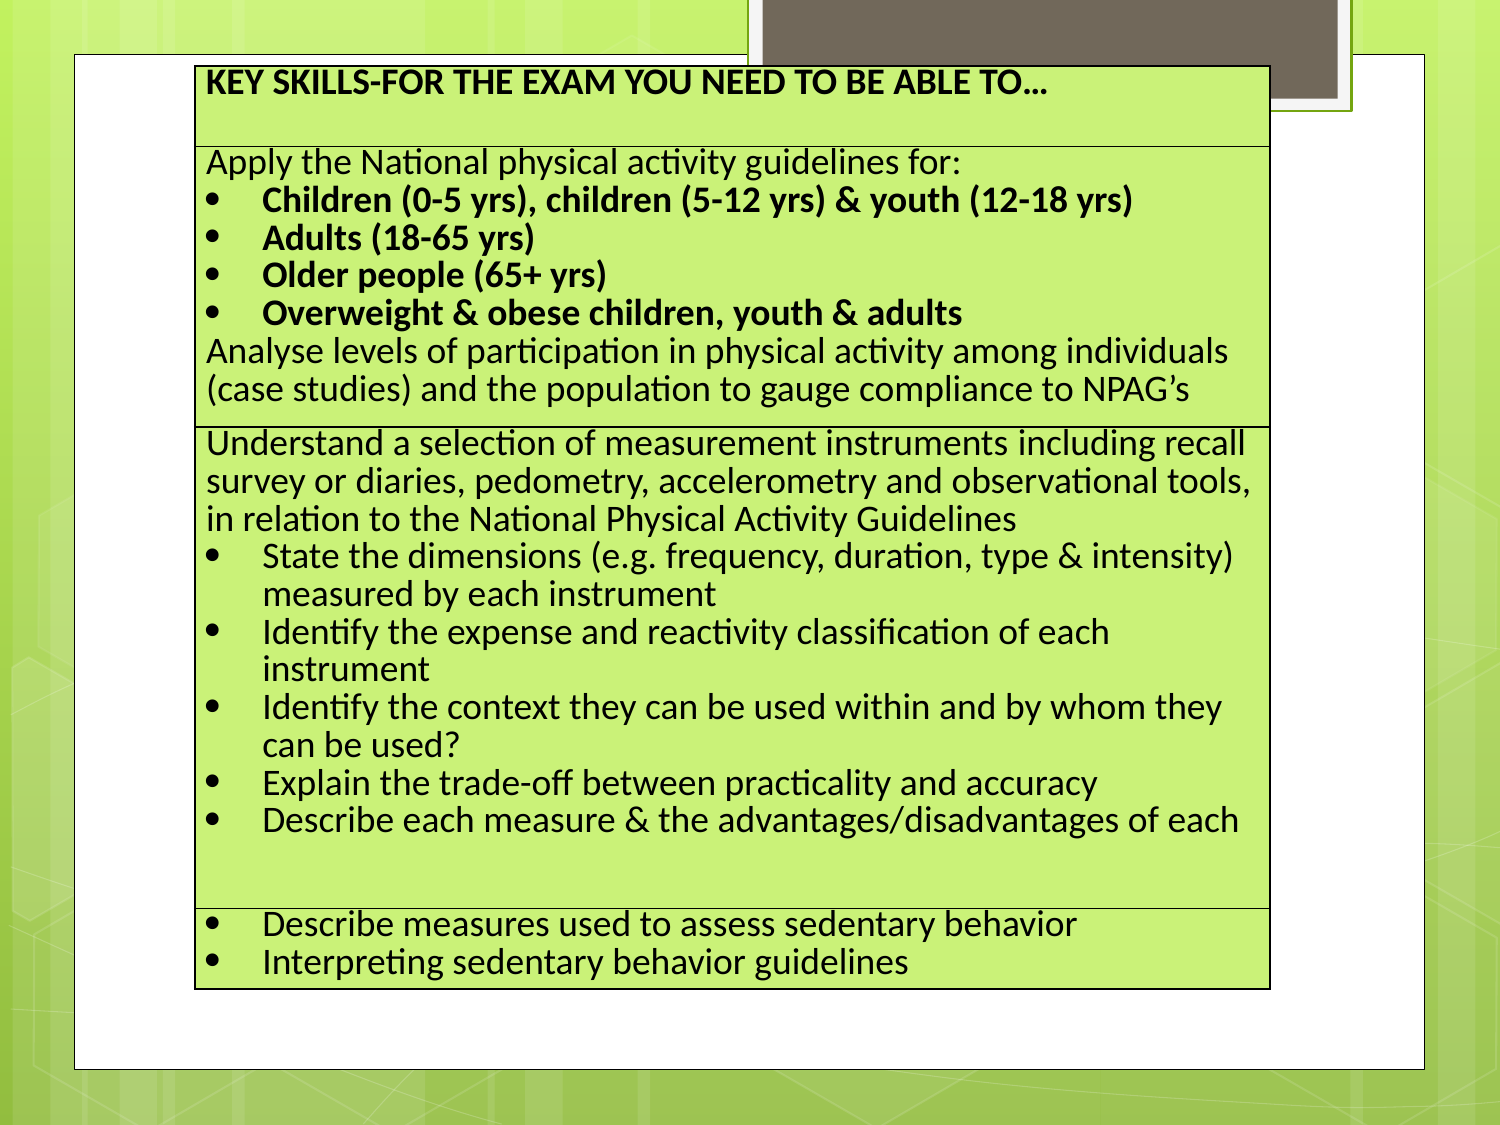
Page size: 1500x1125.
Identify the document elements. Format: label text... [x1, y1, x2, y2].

table_cell Apply the National physical activity guidelines for: Children (0-5 yrs), children (5-12 yrs) & youth (12-18 yrs) Adults (18-65 yrs) Older people (65+ yrs) Overweight & obese children, youth & adults Analyse levels of participation in physical activity among individuals (case studies) and the population to gauge compliance to NPAG’s [196, 147, 1269, 426]
table_cell Understand a selection of measurement instruments including recall survey or diaries, pedometry, accelerometry and observational tools, in relation to the National Physical Activity Guidelines State the dimensions (e.g. frequency, duration, type & intensity) measured by each instrument Identify the expense and reactivity classification of each instrument Identify the context they can be used within and by whom they can be used? Explain the trade-off between practicality and accuracy Describe each measure & the advantages/disadvantages of each [196, 428, 1269, 908]
table_header KEY SKILLS-FOR THE EXAM YOU NEED TO BE ABLE TO… [196, 67, 1269, 146]
table_cell Describe measures used to assess sedentary behavior Interpreting sedentary behavior guidelines [196, 909, 1269, 988]
